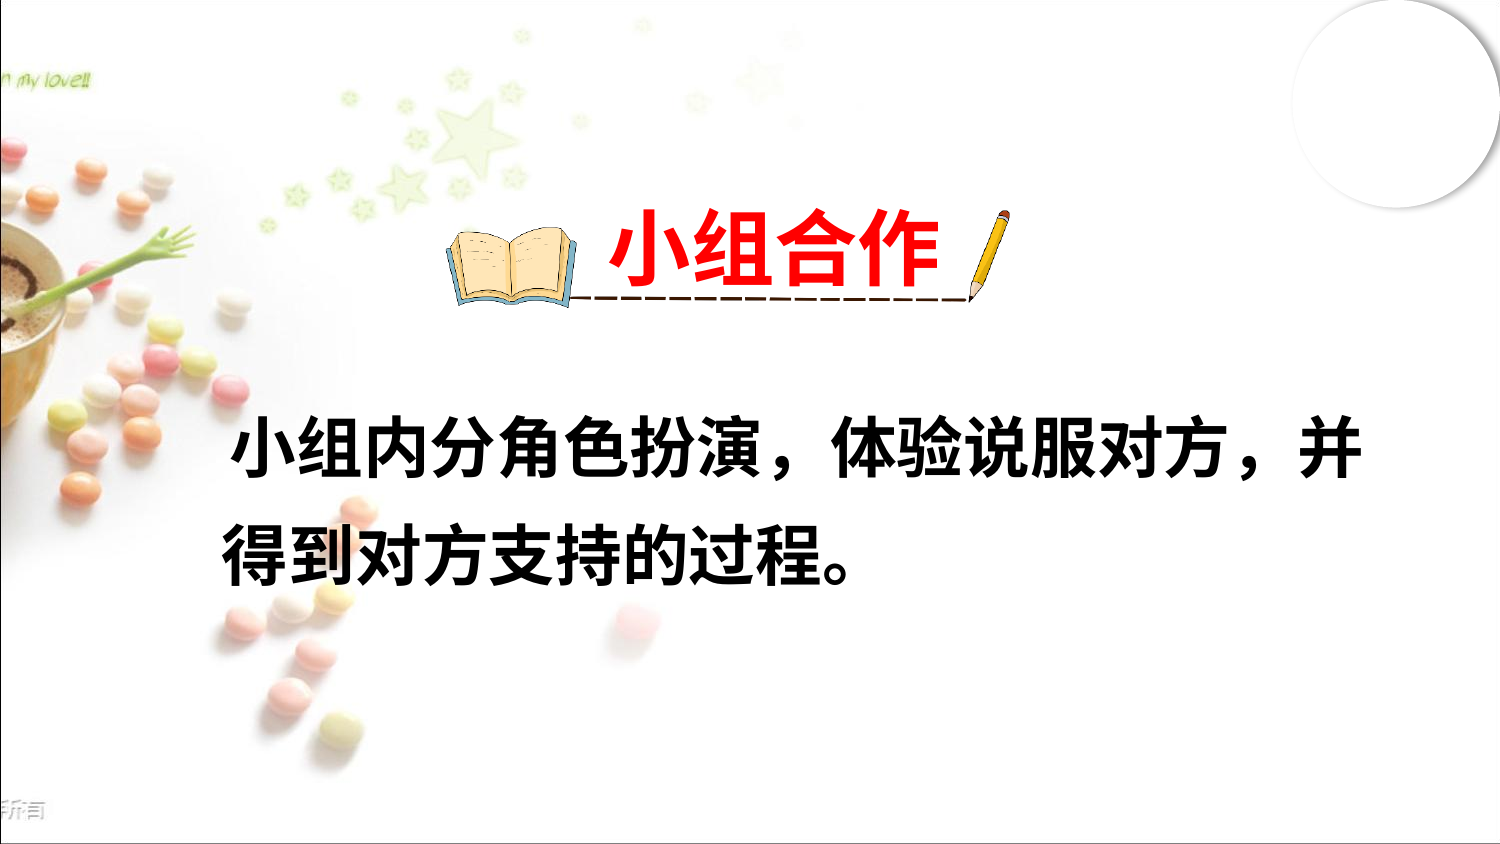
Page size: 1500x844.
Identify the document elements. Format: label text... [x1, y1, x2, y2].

picture [0, 0, 1500, 844]
text_box 小组内分角色扮演，体验说服对方，并得到对方支持的过程。 [122, 370, 1401, 601]
picture [1411, 0, 1500, 89]
text_box 小组合作 [592, 154, 1036, 304]
